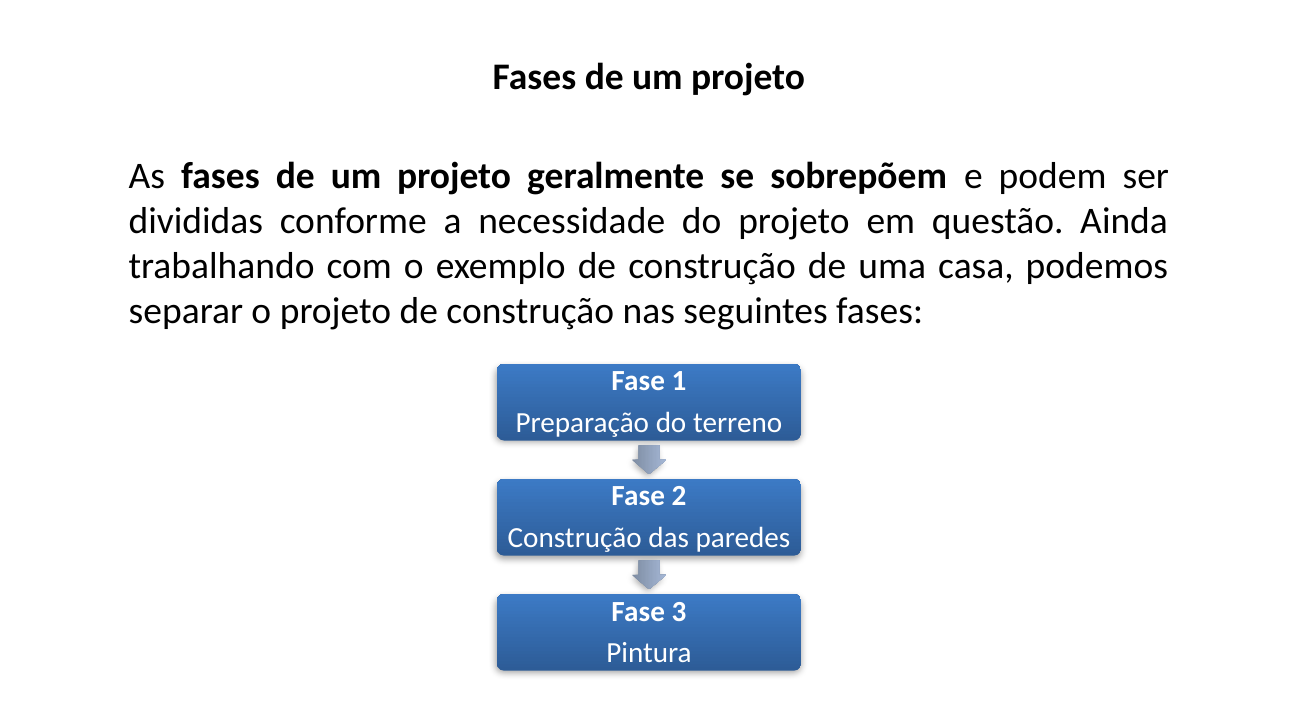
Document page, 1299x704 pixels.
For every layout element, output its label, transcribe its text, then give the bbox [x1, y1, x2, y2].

text_box Fases de um projeto [0, 44, 1299, 106]
text_box As fases de um projeto geralmente se sobrepõem e podem ser divididas conforme a necessidade do projeto em questão. Ainda trabalhando com o exemplo de construção de uma casa, podemos separar o projeto de construção nas seguintes fases: [117, 145, 1181, 559]
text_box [496, 363, 802, 671]
